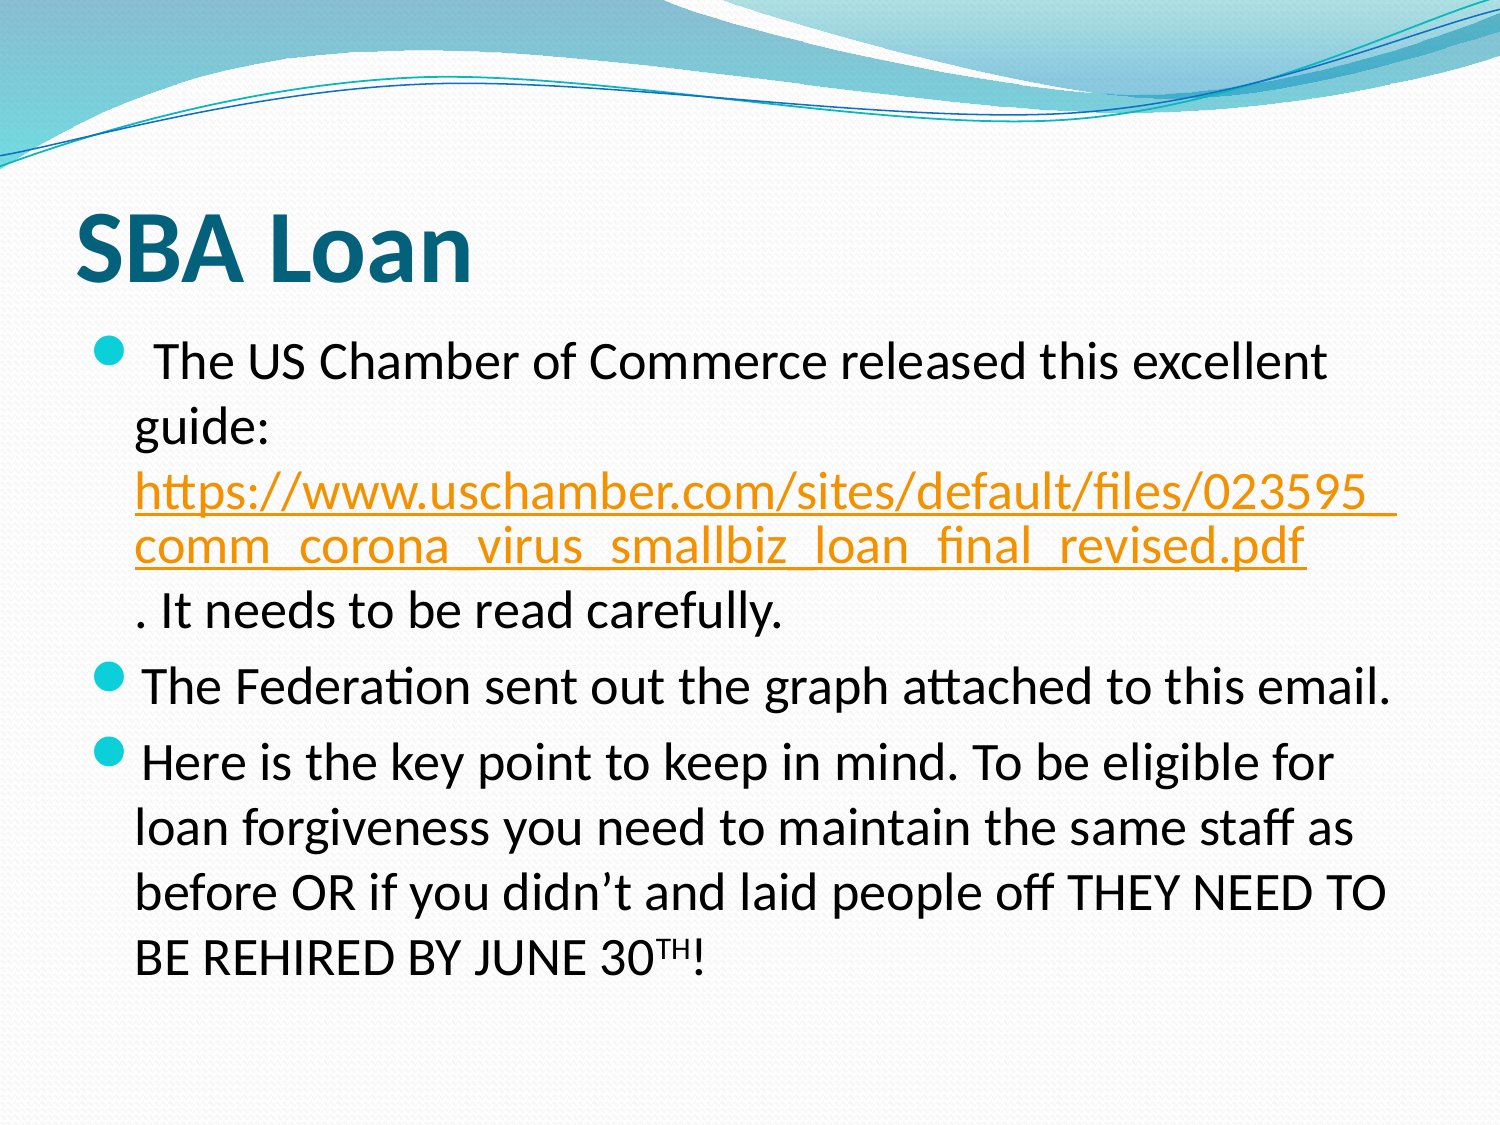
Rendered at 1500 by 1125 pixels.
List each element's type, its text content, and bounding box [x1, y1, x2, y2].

title SBA Loan [75, 115, 1425, 303]
list The US Chamber of Commerce released this excellent guide: https://www.uschamber.com/sites/default/files/023595_comm_corona_virus_smallbiz_loan_final_revised.pdf. It needs to be read carefully. The Federation sent out the graph attached to this email. Here is the key point to keep in mind. To be eligible for loan forgiveness you need to maintain the same staff as before OR if you didn’t and laid people off THEY NEED TO BE REHIRED BY JUNE 30TH! [75, 317, 1425, 1038]
